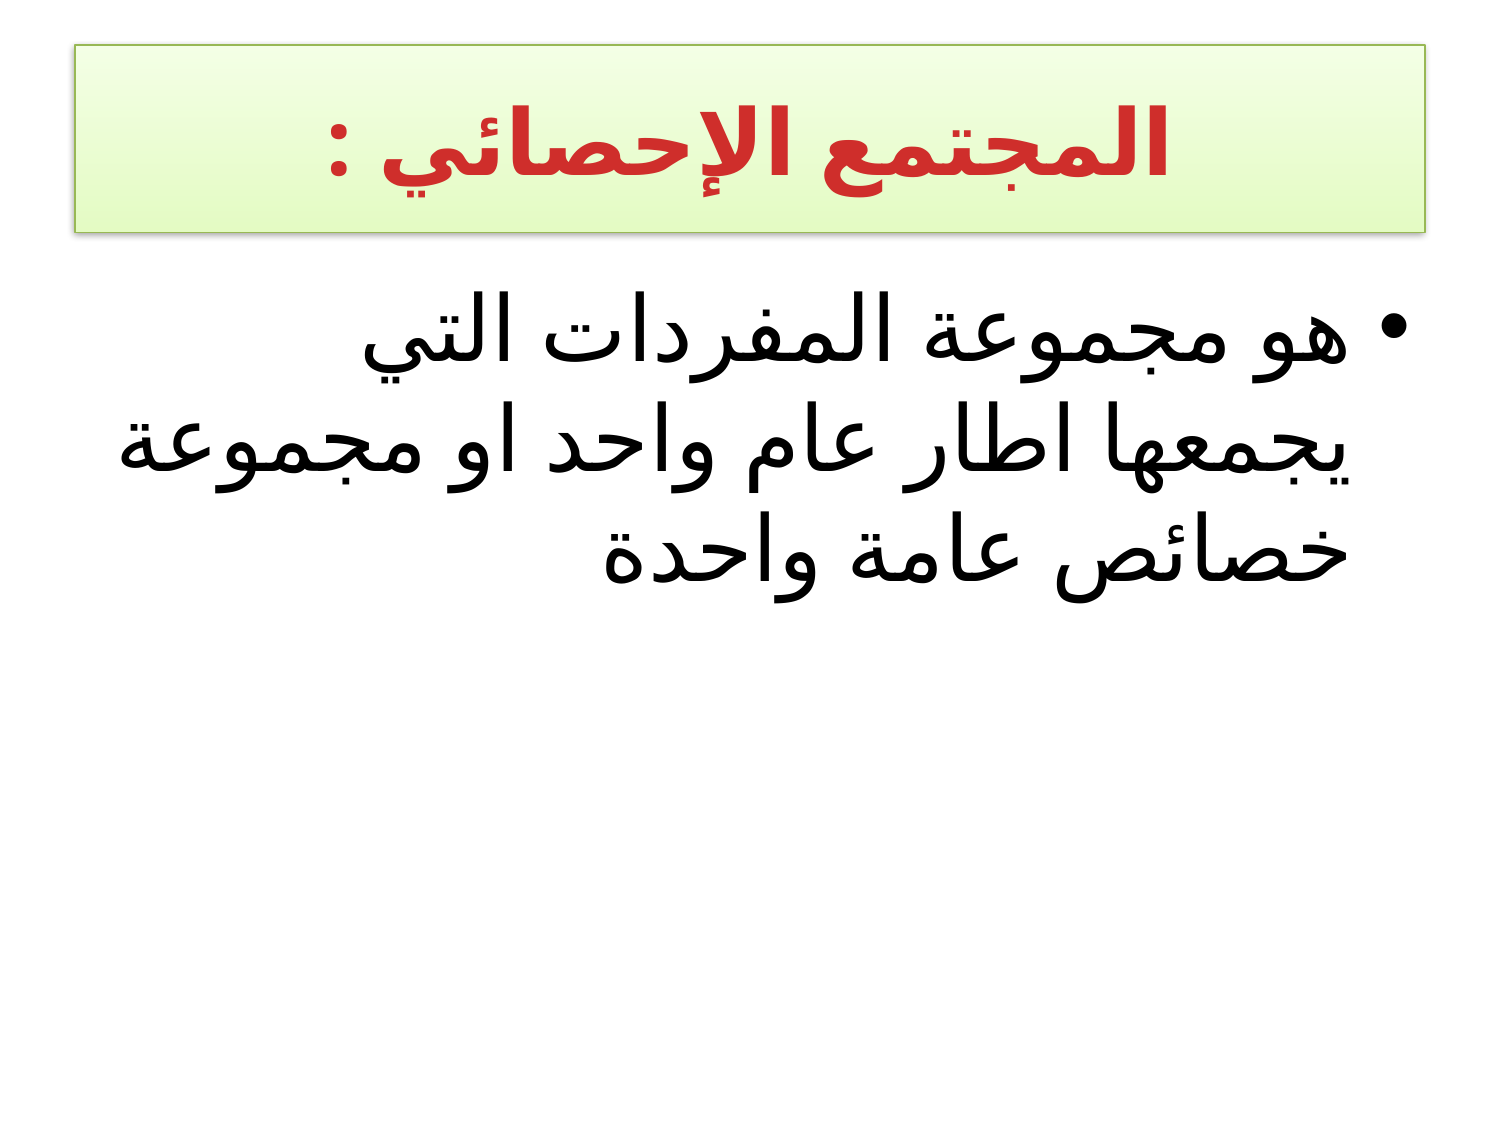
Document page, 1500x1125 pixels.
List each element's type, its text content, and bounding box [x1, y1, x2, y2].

title المجتمع الإحصائي : [74, 44, 1426, 233]
list هو مجموعة المفردات التي يجمعها اطار عام واحد او مجموعة خصائص عامة واحدة [75, 262, 1425, 1005]
